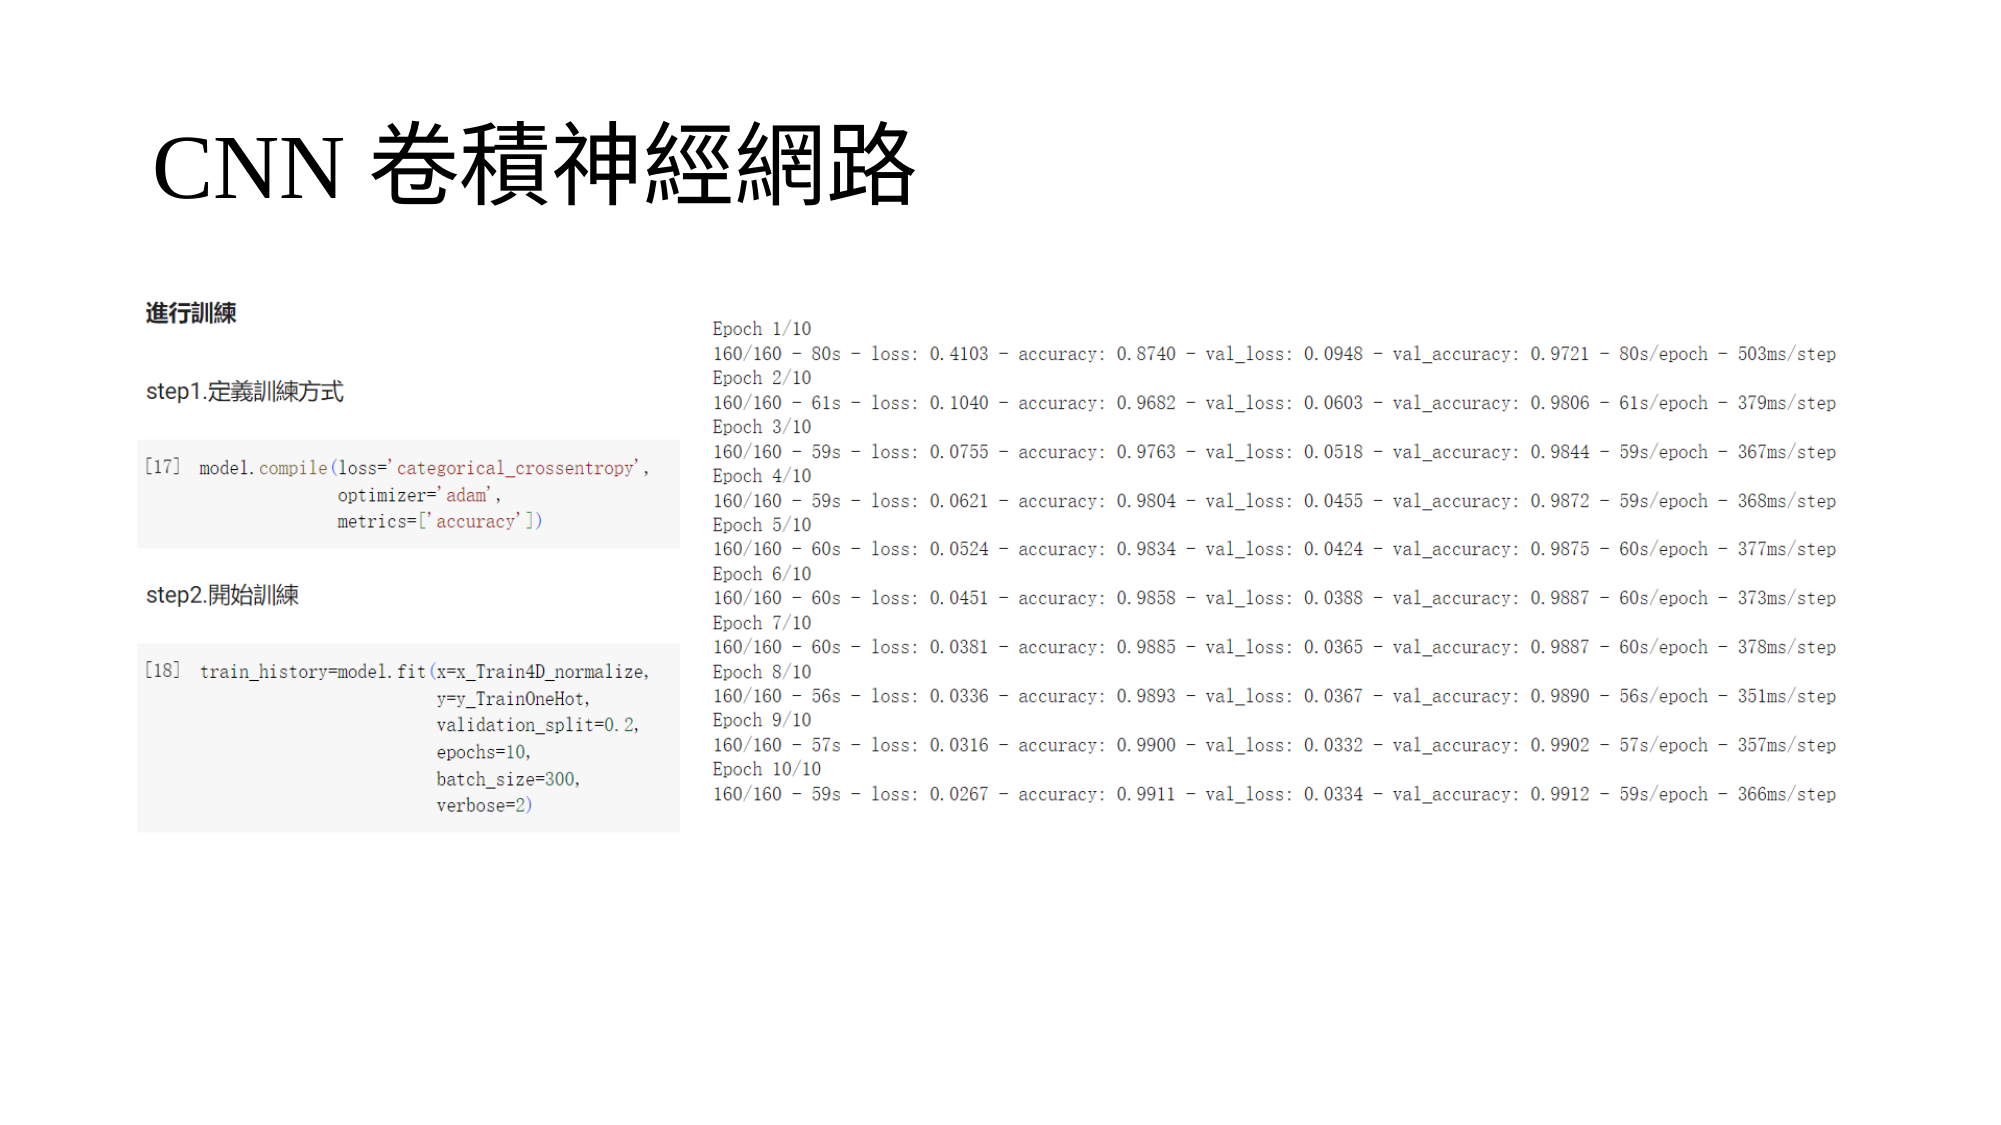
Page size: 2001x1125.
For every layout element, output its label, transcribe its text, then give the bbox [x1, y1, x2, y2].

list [137, 281, 680, 844]
picture [699, 309, 1863, 816]
title CNN卷積神經網路 [137, 59, 1863, 278]
